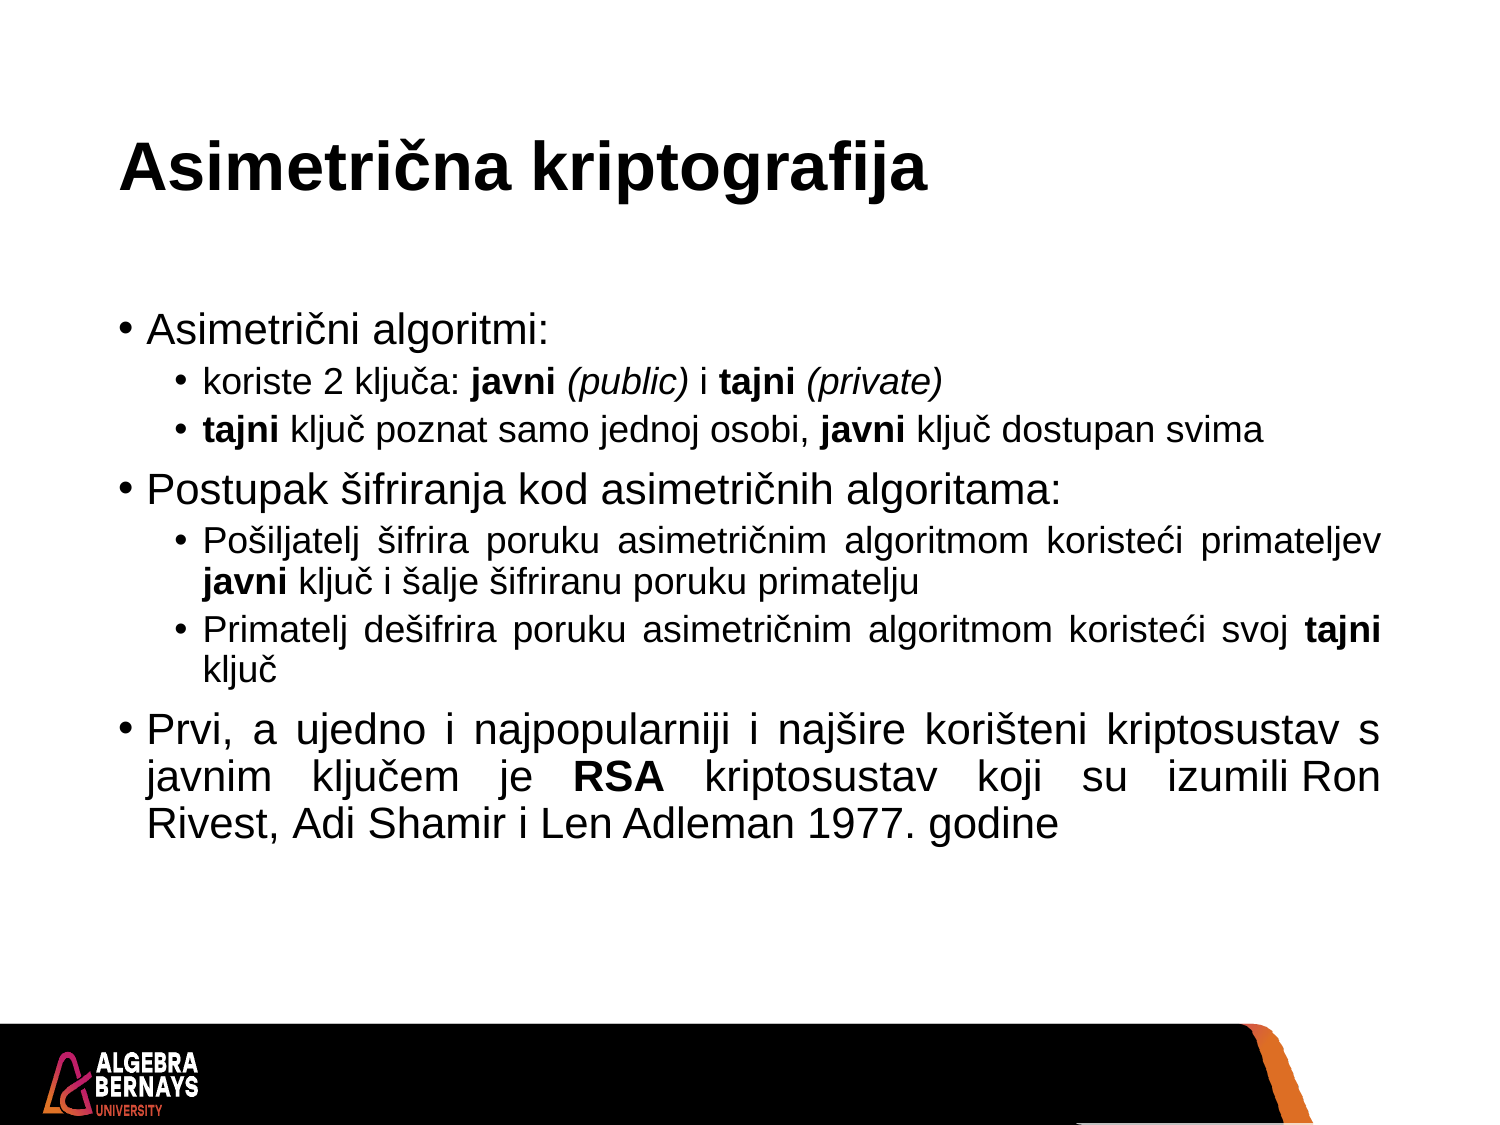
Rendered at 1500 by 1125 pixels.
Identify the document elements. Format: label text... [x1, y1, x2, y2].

title Asimetrična kriptografija [103, 59, 1397, 278]
list Asimetrični algoritmi: koriste 2 ključa: javni (public) i tajni (private) tajni ključ poznat samo jednoj osobi, javni ključ dostupan svima Postupak šifriranja kod asimetričnih algoritama: Pošiljatelj šifrira poruku asimetričnim algoritmom koristeći primateljev javni ključ i šalje šifriranu poruku primatelju Primatelj dešifrira poruku asimetričnim algoritmom koristeći svoj tajni ključ Prvi, a ujedno i najpopularniji i najšire korišteni kriptosustav s javnim ključem je RSA kriptosustav koji su izumili Ron Rivest, Adi Shamir i Len Adleman 1977. godine [103, 299, 1397, 1014]
picture [0, 1023, 1468, 1125]
